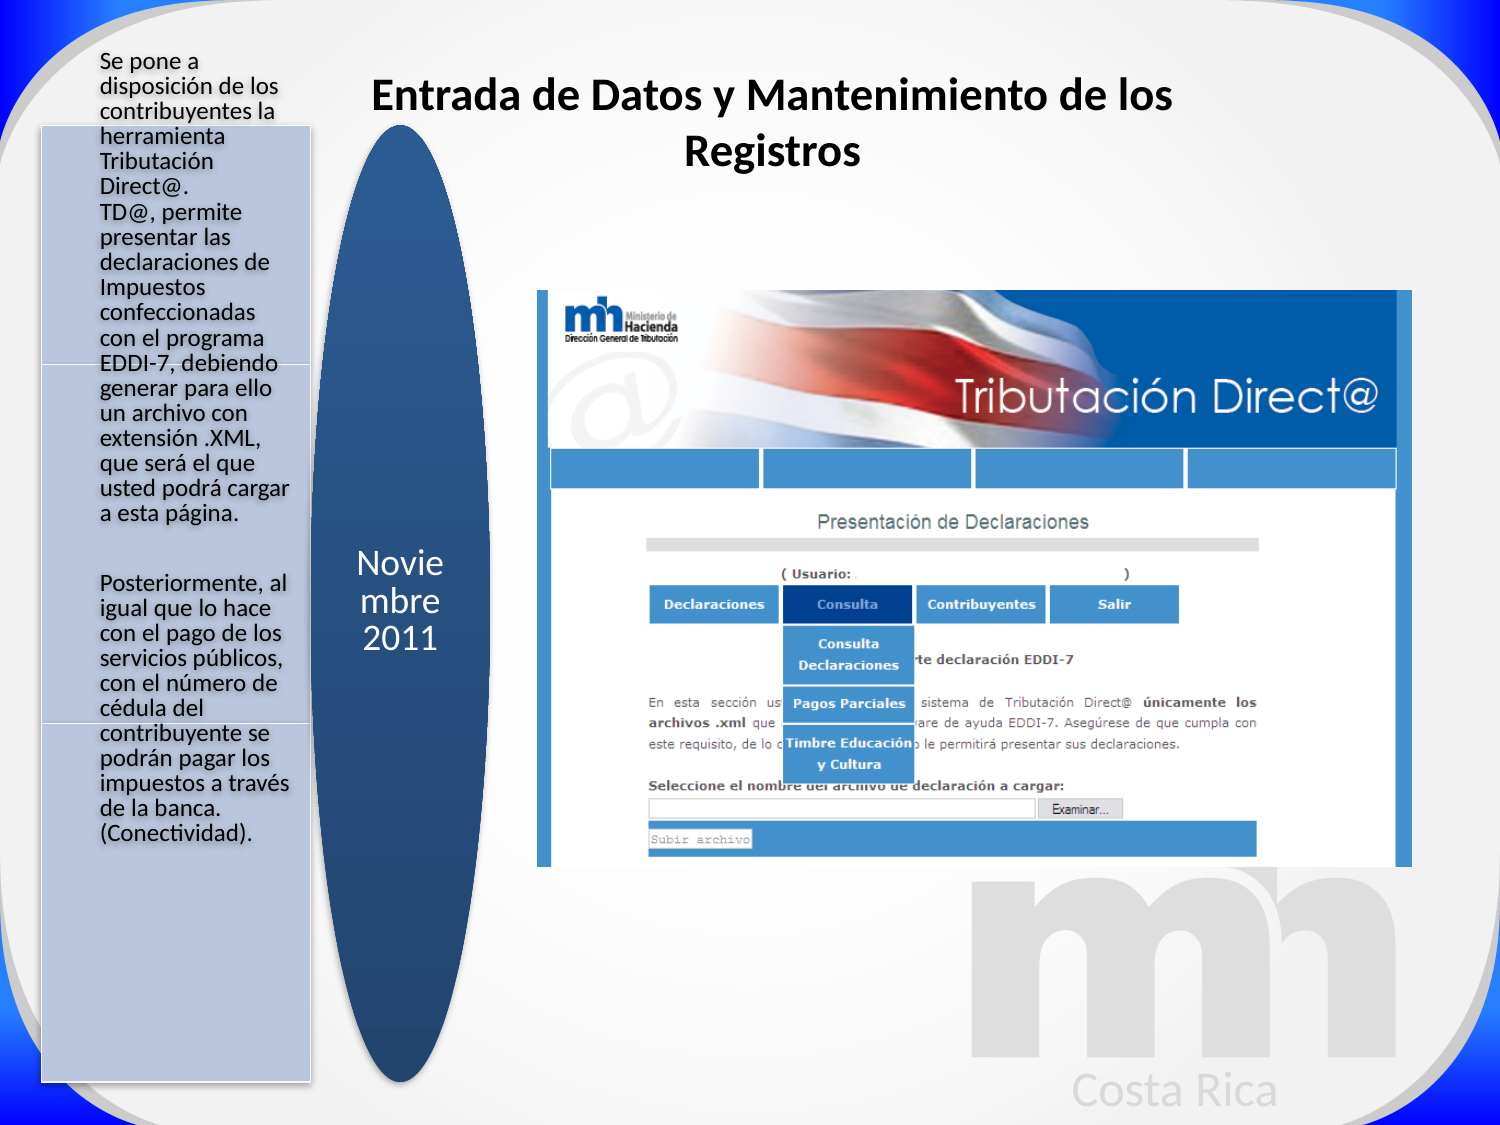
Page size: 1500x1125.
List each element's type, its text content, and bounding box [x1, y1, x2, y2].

text_box Entrada de Datos y Mantenimiento de los Registros [311, 55, 1235, 185]
picture [0, 0, 1500, 1125]
text_box Costa Rica [1056, 1049, 1341, 1124]
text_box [41, 125, 491, 1083]
